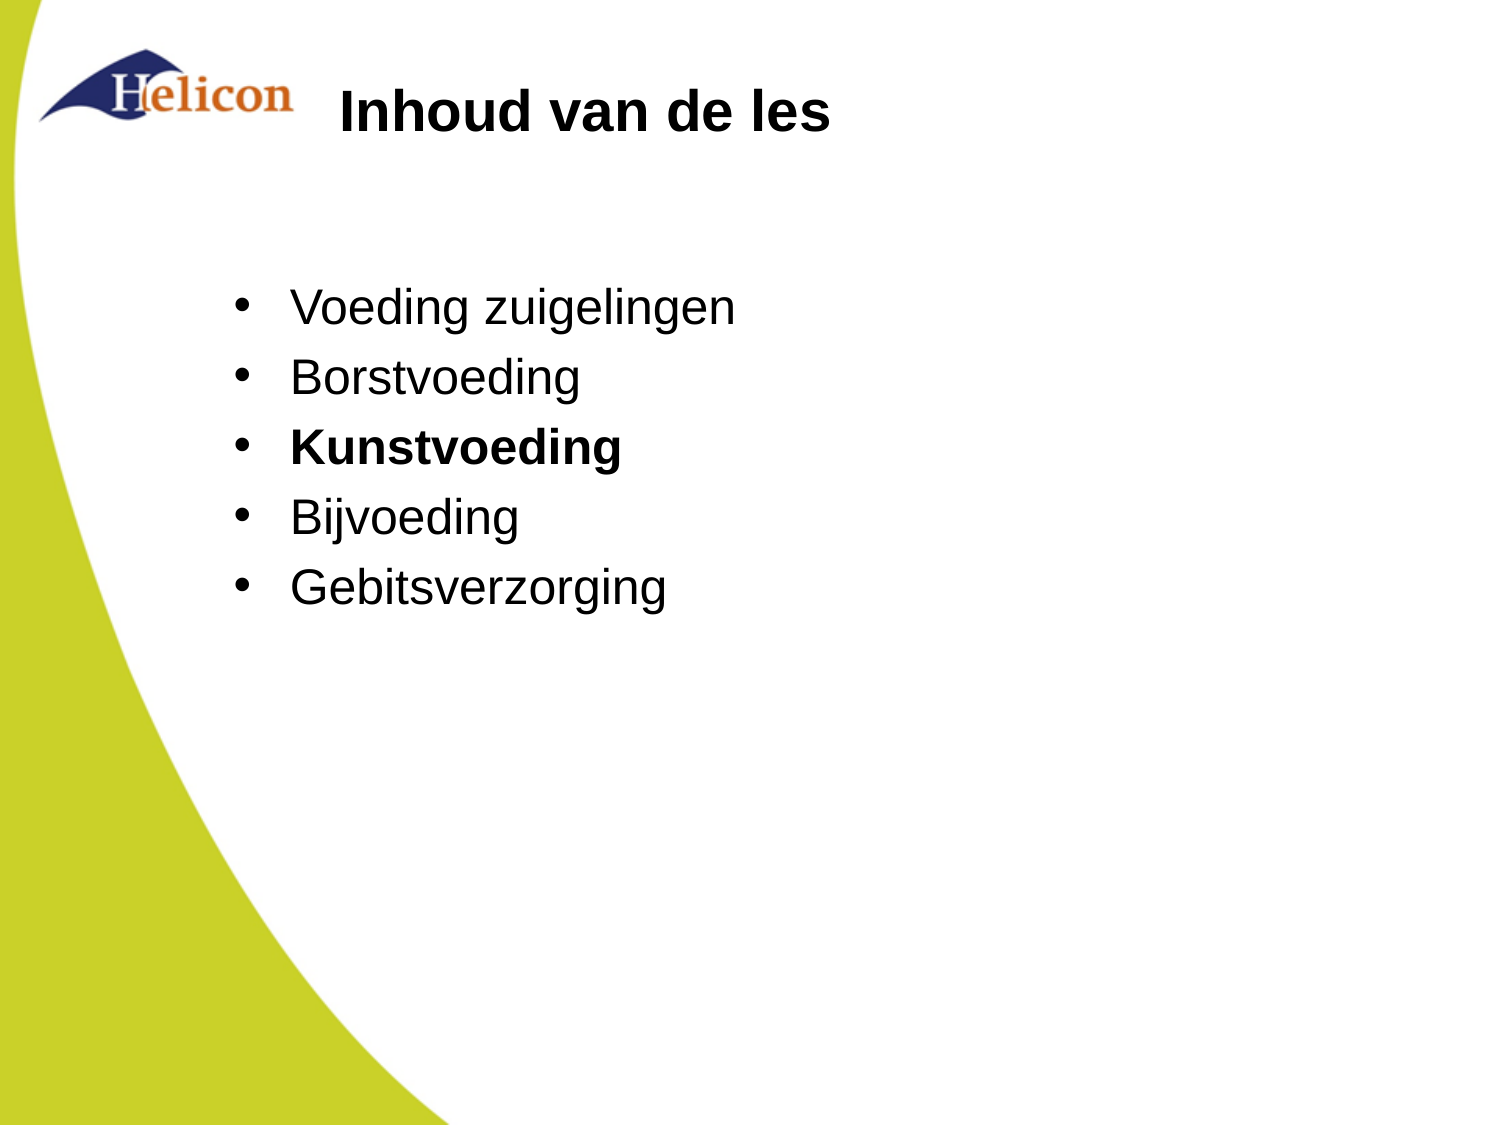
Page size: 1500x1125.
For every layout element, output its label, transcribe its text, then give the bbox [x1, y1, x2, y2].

title Inhoud van de les [324, 54, 1415, 161]
picture [0, 0, 1500, 1125]
list Voeding zuigelingen Borstvoeding Kunstvoeding Bijvoeding Gebitsverzorging [218, 267, 1307, 835]
